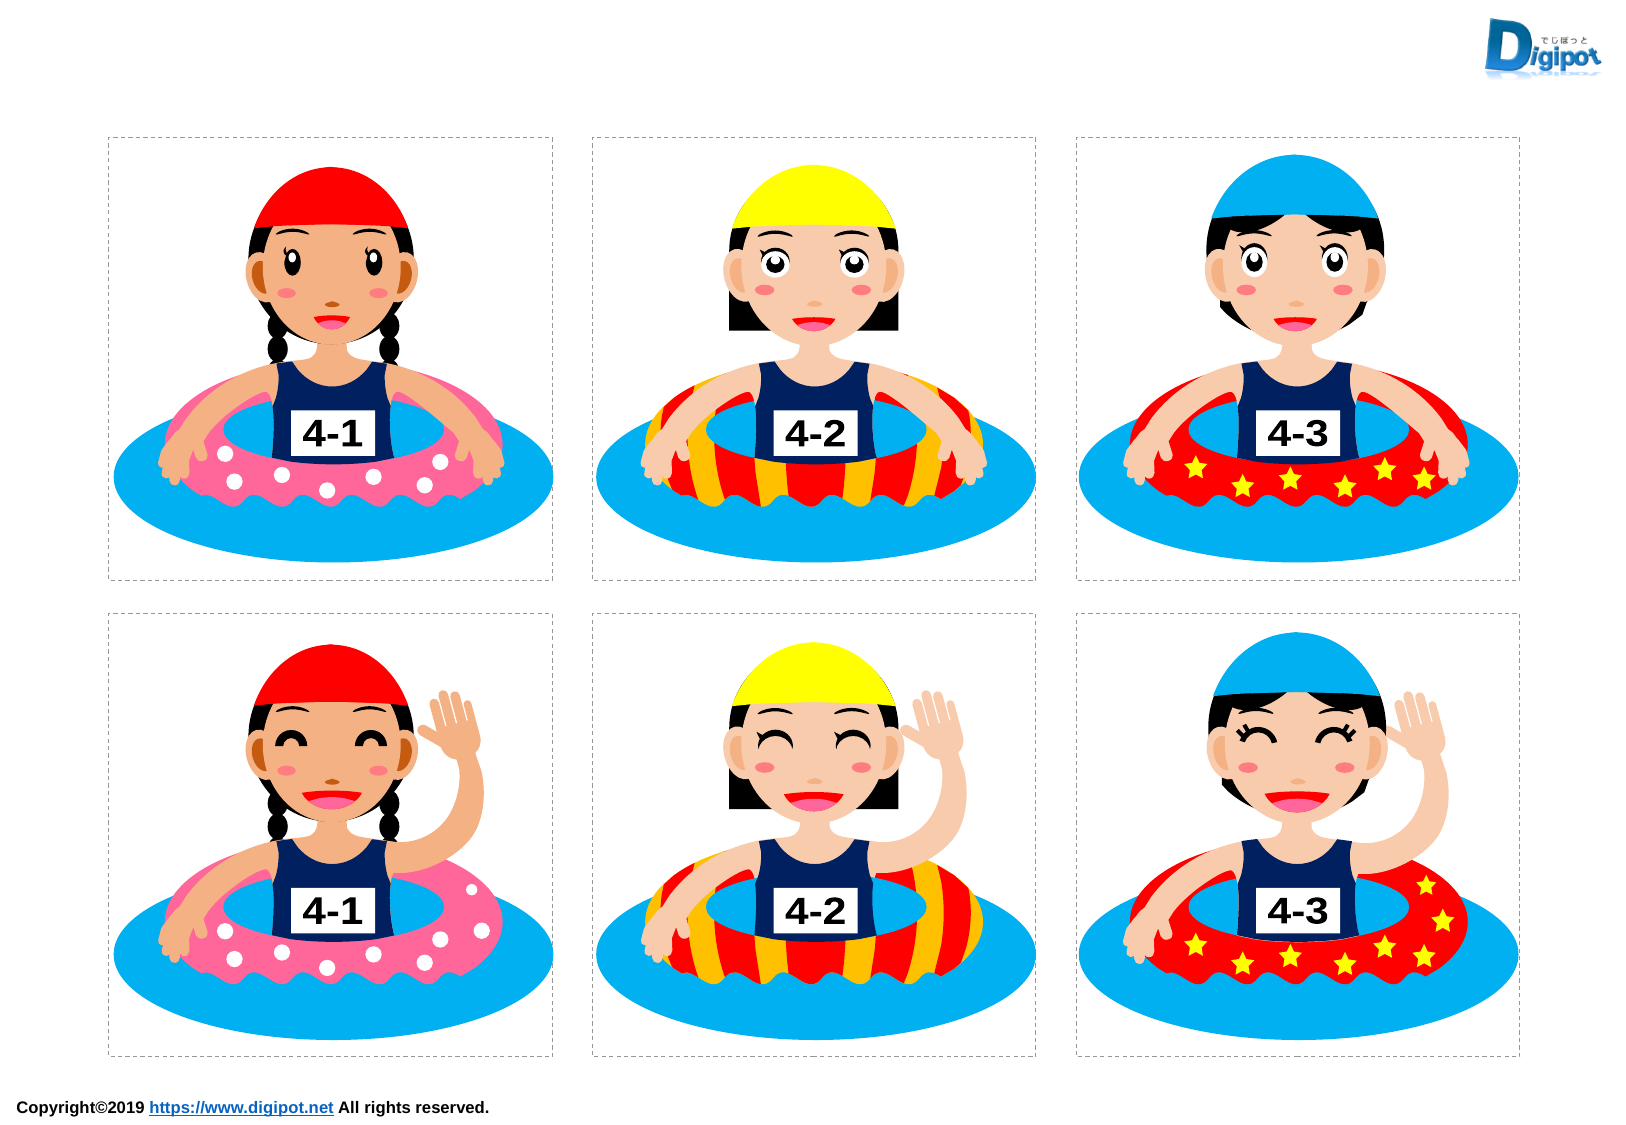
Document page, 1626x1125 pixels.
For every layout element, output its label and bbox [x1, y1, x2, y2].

picture [1485, 18, 1602, 82]
text_box [596, 642, 1036, 1040]
text_box [1078, 632, 1519, 1040]
text_box [596, 164, 1036, 563]
text_box [113, 166, 554, 563]
text_box [1078, 154, 1519, 563]
text_box [113, 644, 554, 1040]
